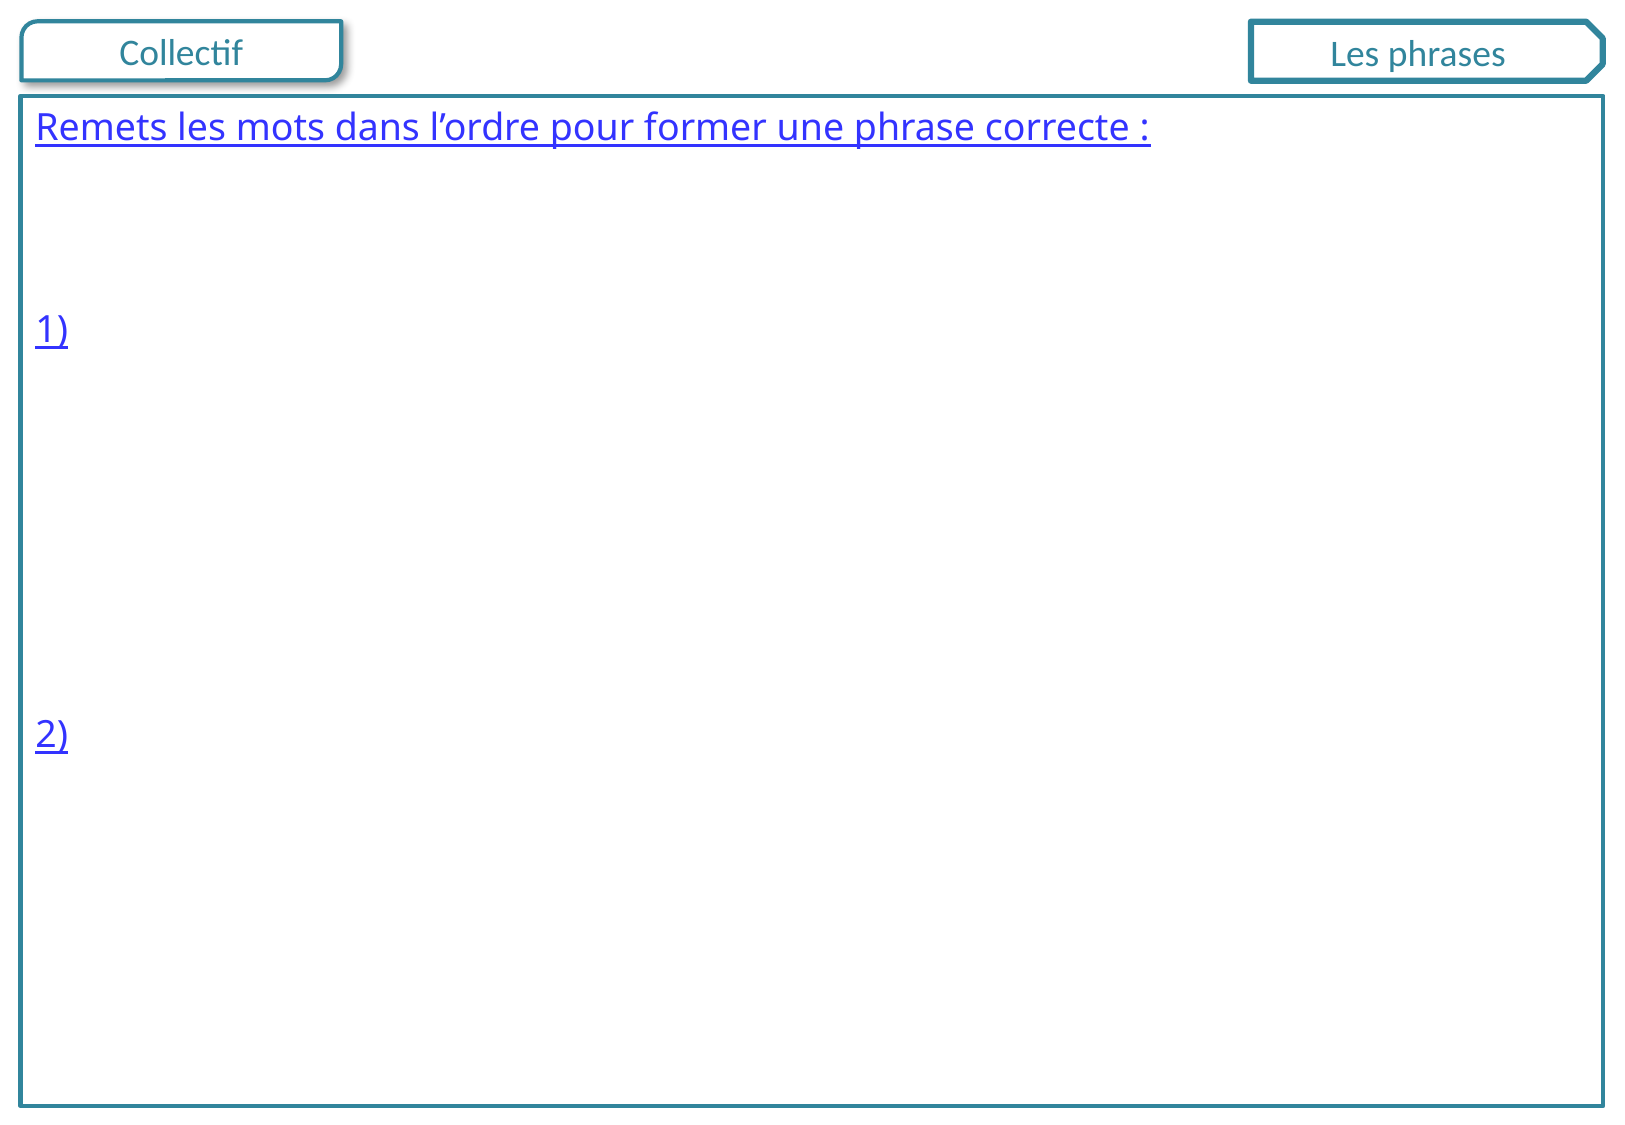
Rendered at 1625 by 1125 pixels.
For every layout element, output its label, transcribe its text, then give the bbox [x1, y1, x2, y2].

list Les phrases [1251, 21, 1585, 81]
list Remets les mots dans l’ordre pour former une phrase correcte : [18, 94, 1605, 1108]
list 1) 2) [20, 208, 1556, 1106]
